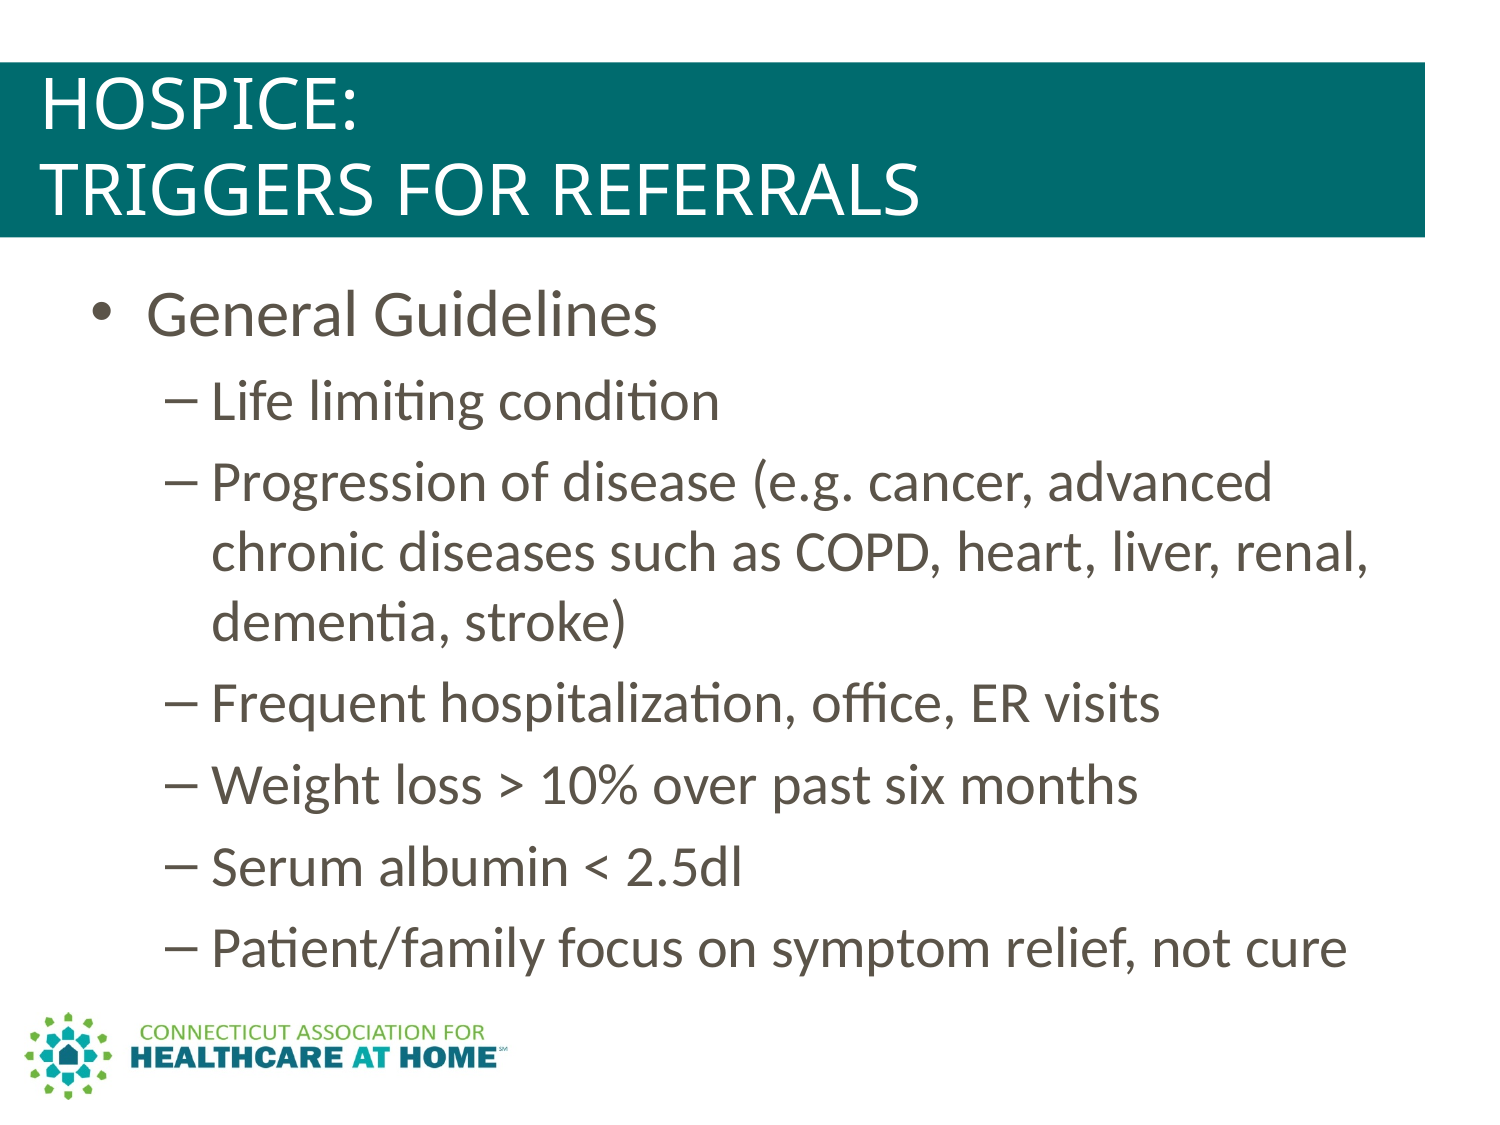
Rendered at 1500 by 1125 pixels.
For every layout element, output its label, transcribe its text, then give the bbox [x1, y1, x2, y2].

title Hospice: Triggers for referrals [24, 50, 1375, 238]
text_box [0, 60, 1427, 239]
picture [24, 1012, 520, 1101]
list General Guidelines Life limiting condition Progression of disease (e.g. cancer, advanced chronic diseases such as COPD, heart, liver, renal, dementia, stroke) Frequent hospitalization, office, ER visits Weight loss > 10% over past six months Serum albumin < 2.5dl Patient/family focus on symptom relief, not cure [75, 262, 1425, 1005]
